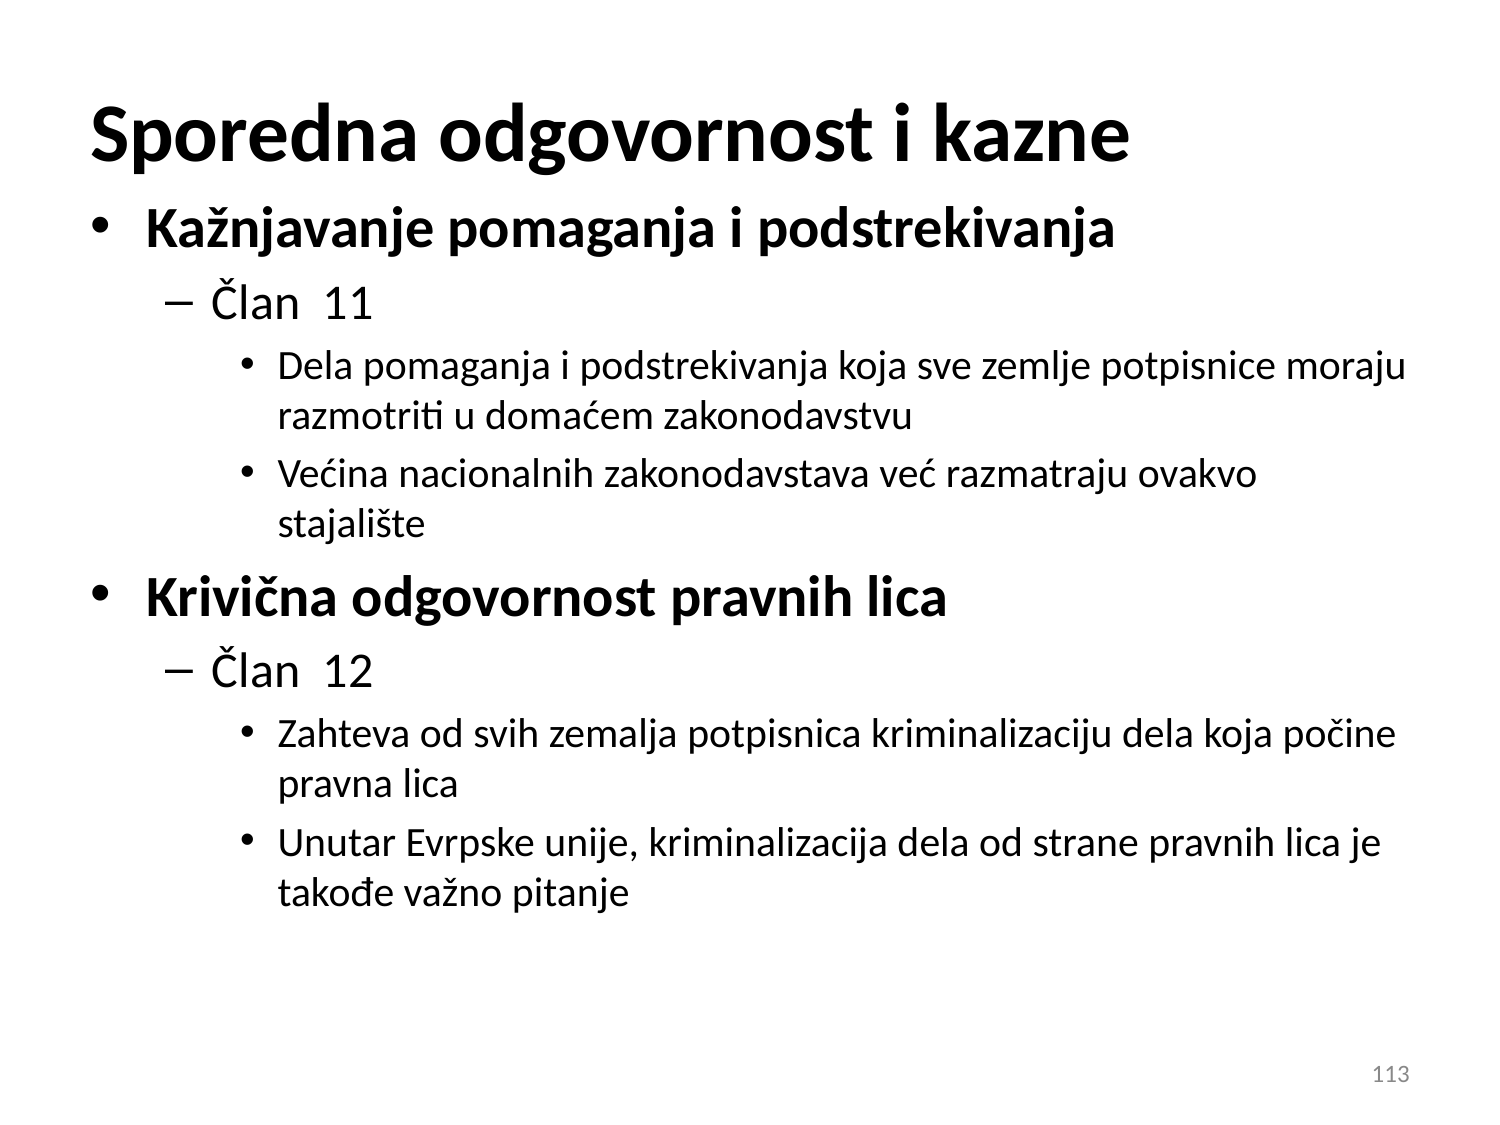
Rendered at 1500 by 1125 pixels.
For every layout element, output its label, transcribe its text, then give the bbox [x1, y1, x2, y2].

slide_number 113 [1074, 1042, 1425, 1103]
list Sporedna odgovornost i kazne Kažnjavanje pomaganja i podstrekivanja Član 11 Dela pomaganja i podstrekivanja koja sve zemlje potpisnice moraju razmotriti u domaćem zakonodavstvu Većina nacionalnih zakonodavstava već razmatraju ovakvo stajalište Krivična odgovornost pravnih lica Član 12 Zahteva od svih zemalja potpisnica kriminalizaciju dela koja počine pravna lica Unutar Evrpske unije, kriminalizacija dela od strane pravnih lica je takođe važno pitanje [74, 70, 1426, 1004]
